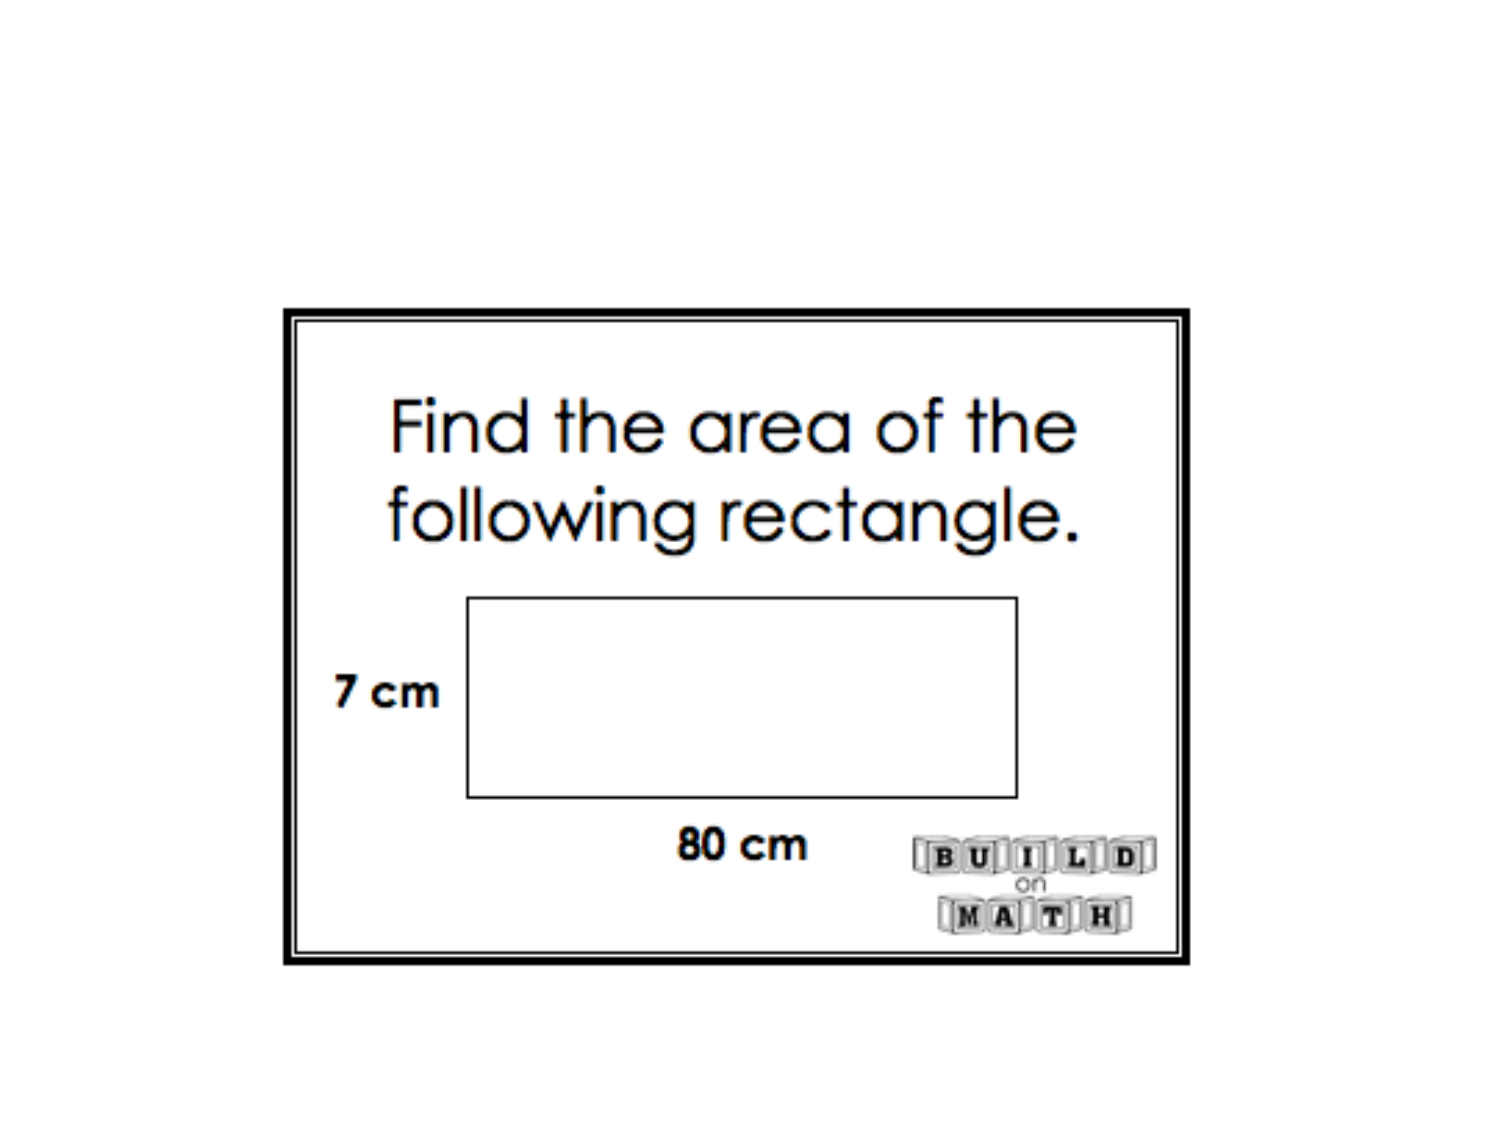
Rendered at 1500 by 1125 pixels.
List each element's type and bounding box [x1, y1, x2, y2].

list [74, 262, 1426, 1006]
